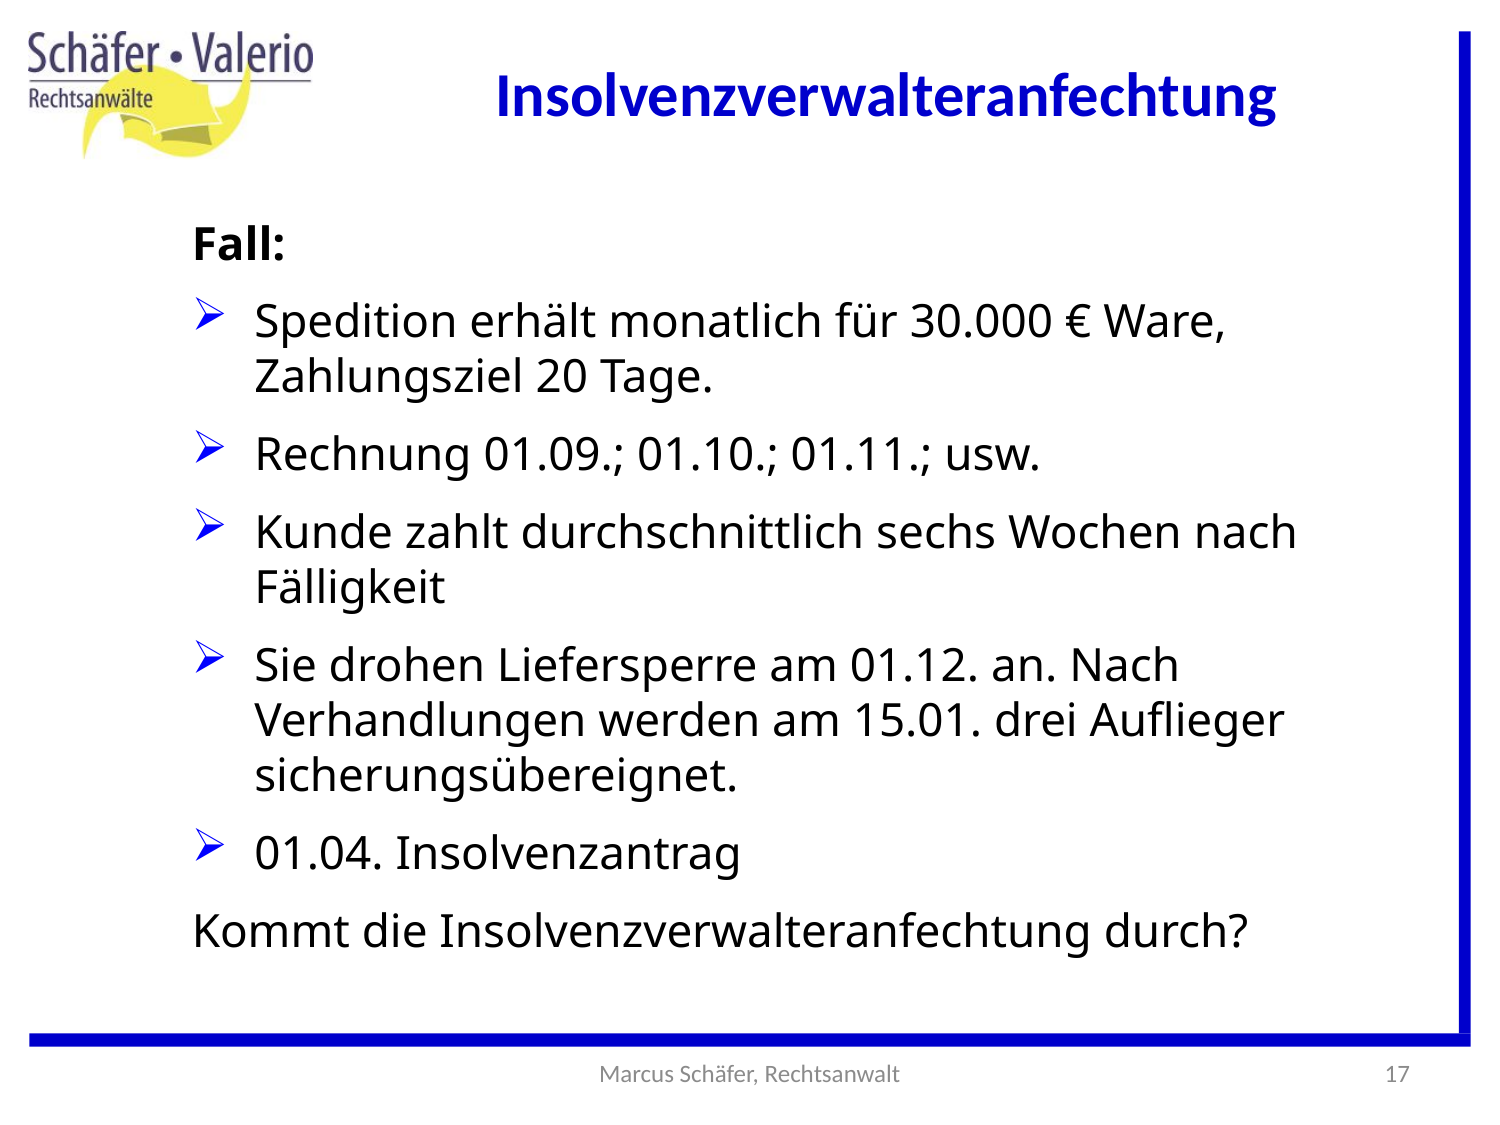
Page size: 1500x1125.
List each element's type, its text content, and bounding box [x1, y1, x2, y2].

slide_number 17 [1074, 1055, 1425, 1103]
picture [28, 31, 314, 160]
footer Marcus Schäfer, Rechtsanwalt [512, 1055, 988, 1103]
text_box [29, 31, 1471, 1048]
